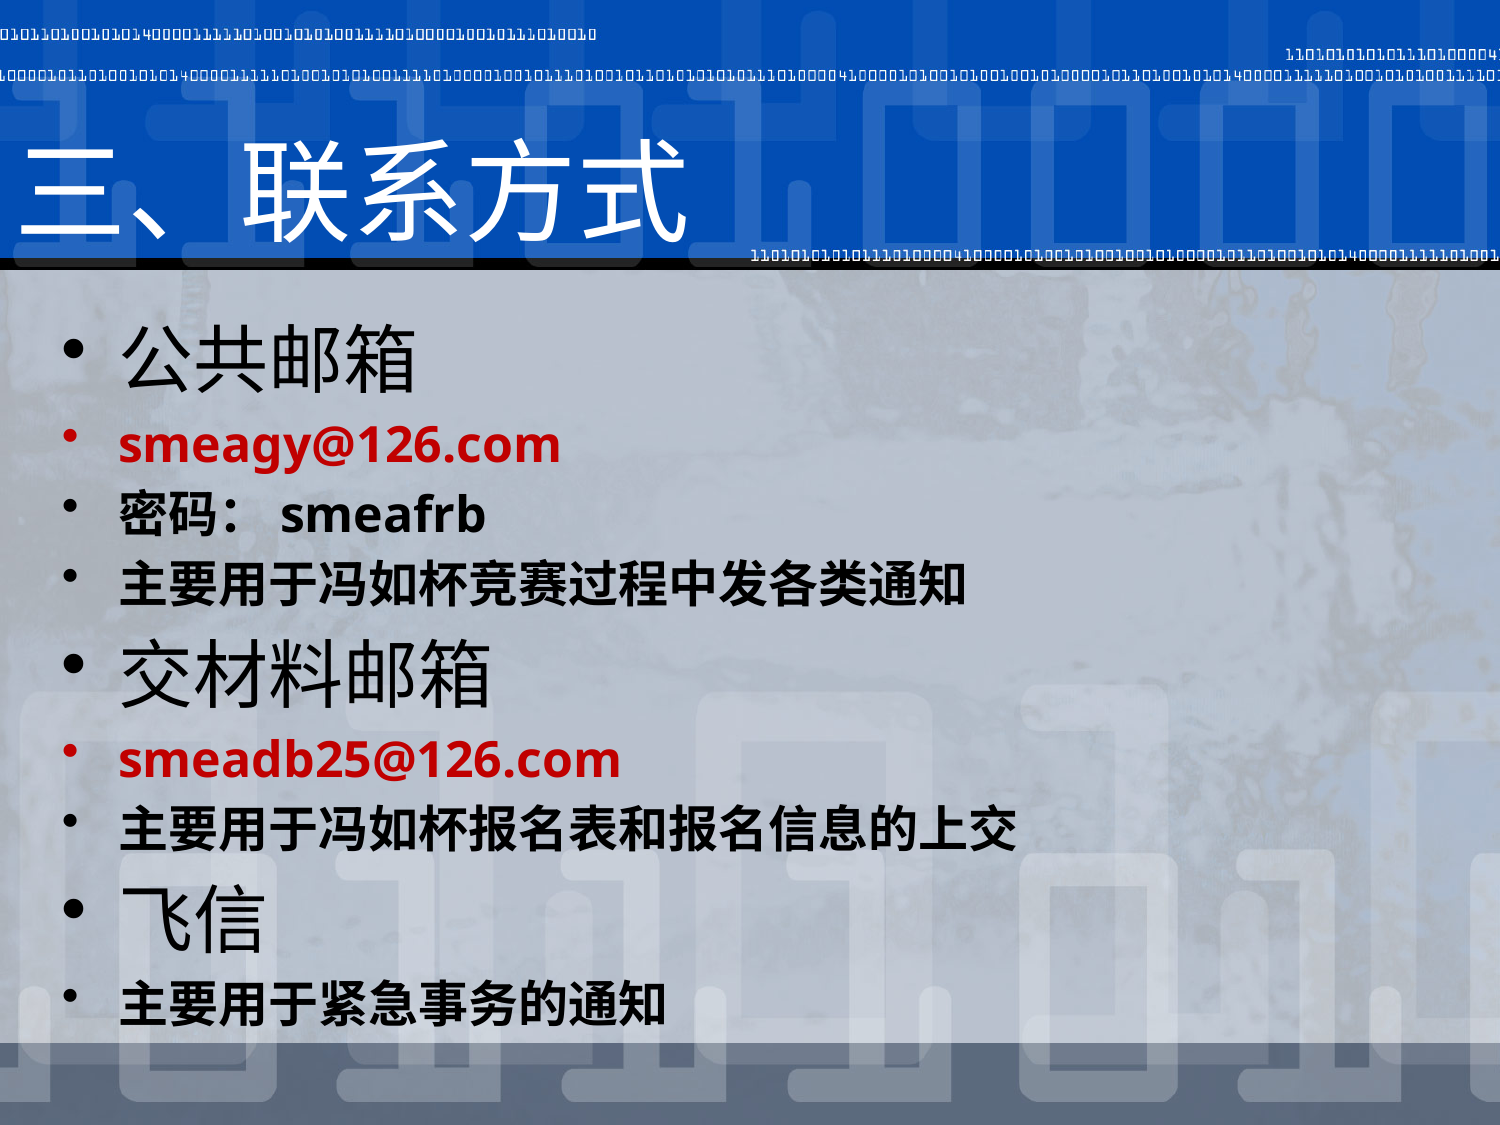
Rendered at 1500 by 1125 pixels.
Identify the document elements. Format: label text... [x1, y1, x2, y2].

text_box 三、联系方式 [0, 113, 1500, 214]
picture [0, 214, 1500, 1125]
picture [0, 0, 1500, 113]
list 公共邮箱 smeagy@126.com 密码：smeafrb 主要用于冯如杯竞赛过程中发各类通知 交材料邮箱 smeadb25@126.com 主要用于冯如杯报名表和报名信息的上交 飞信 主要用于紧急事务的通知 [46, 304, 1463, 1088]
